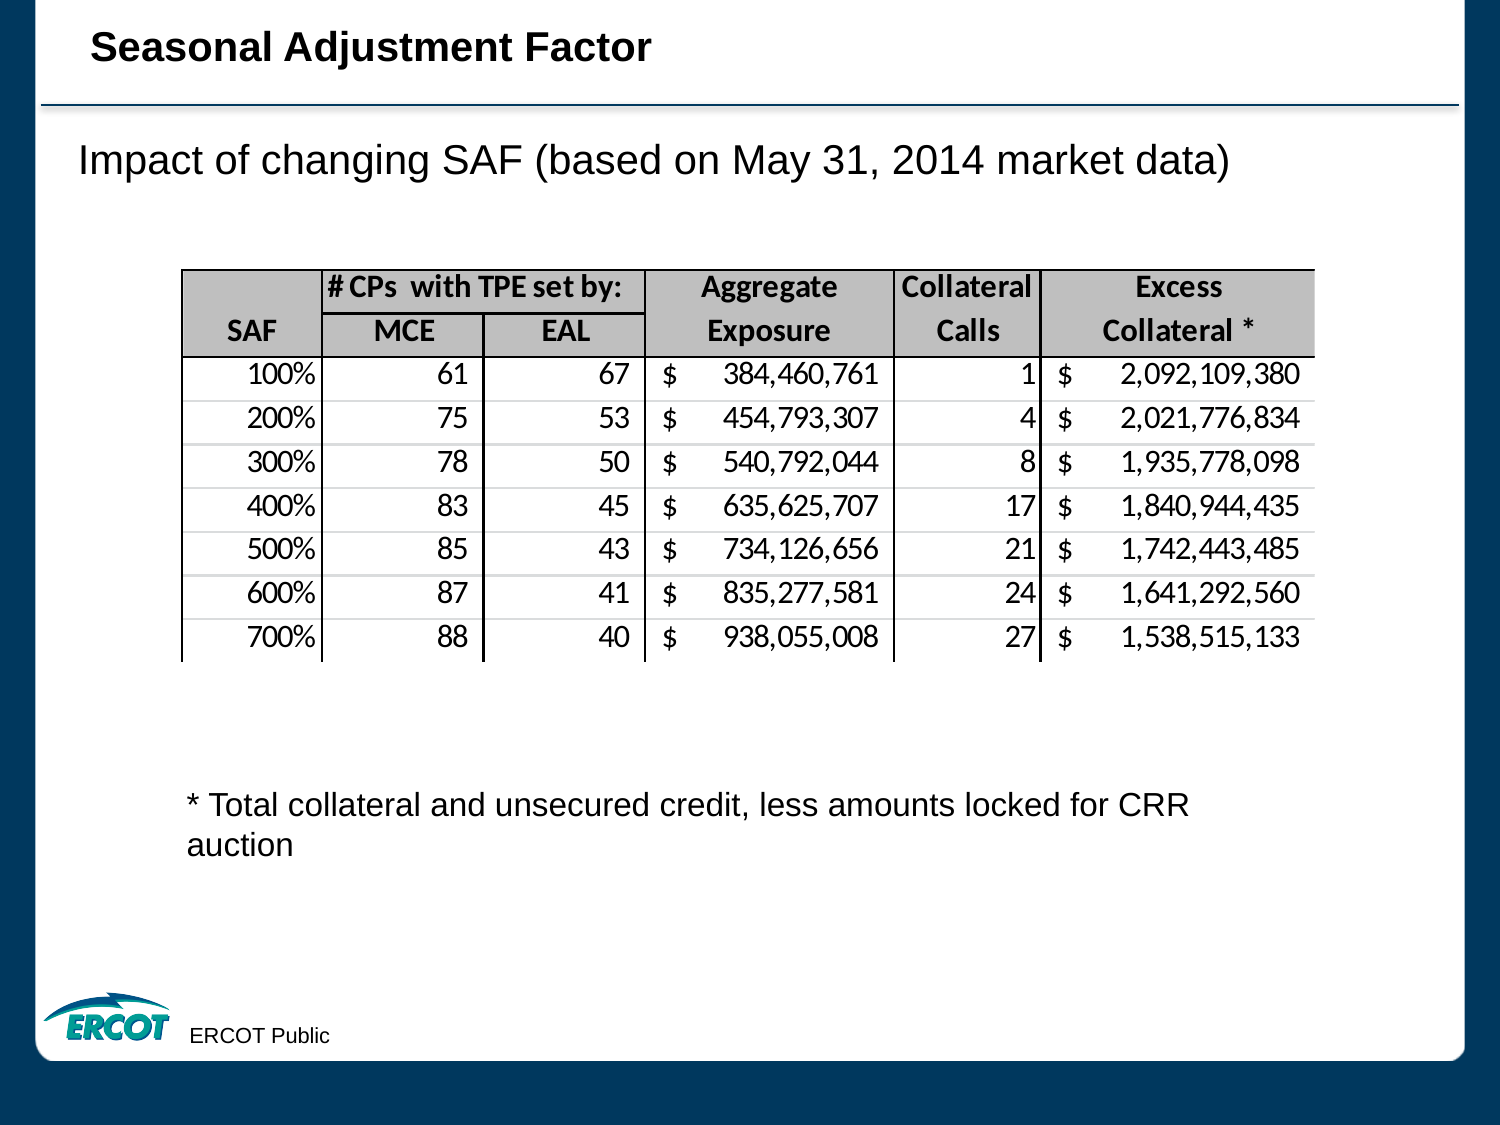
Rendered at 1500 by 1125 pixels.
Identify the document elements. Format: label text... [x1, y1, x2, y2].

picture [40, 988, 174, 1045]
text_box ERCOT Public [174, 988, 1302, 1056]
list Impact of changing SAF (based on May 31, 2014 market data) [63, 125, 1425, 244]
title Seasonal Adjustment Factor [75, 0, 1425, 89]
text_box * Total collateral and unsecured credit, less amounts locked for CRR auction [171, 775, 1321, 894]
picture [180, 268, 1318, 665]
